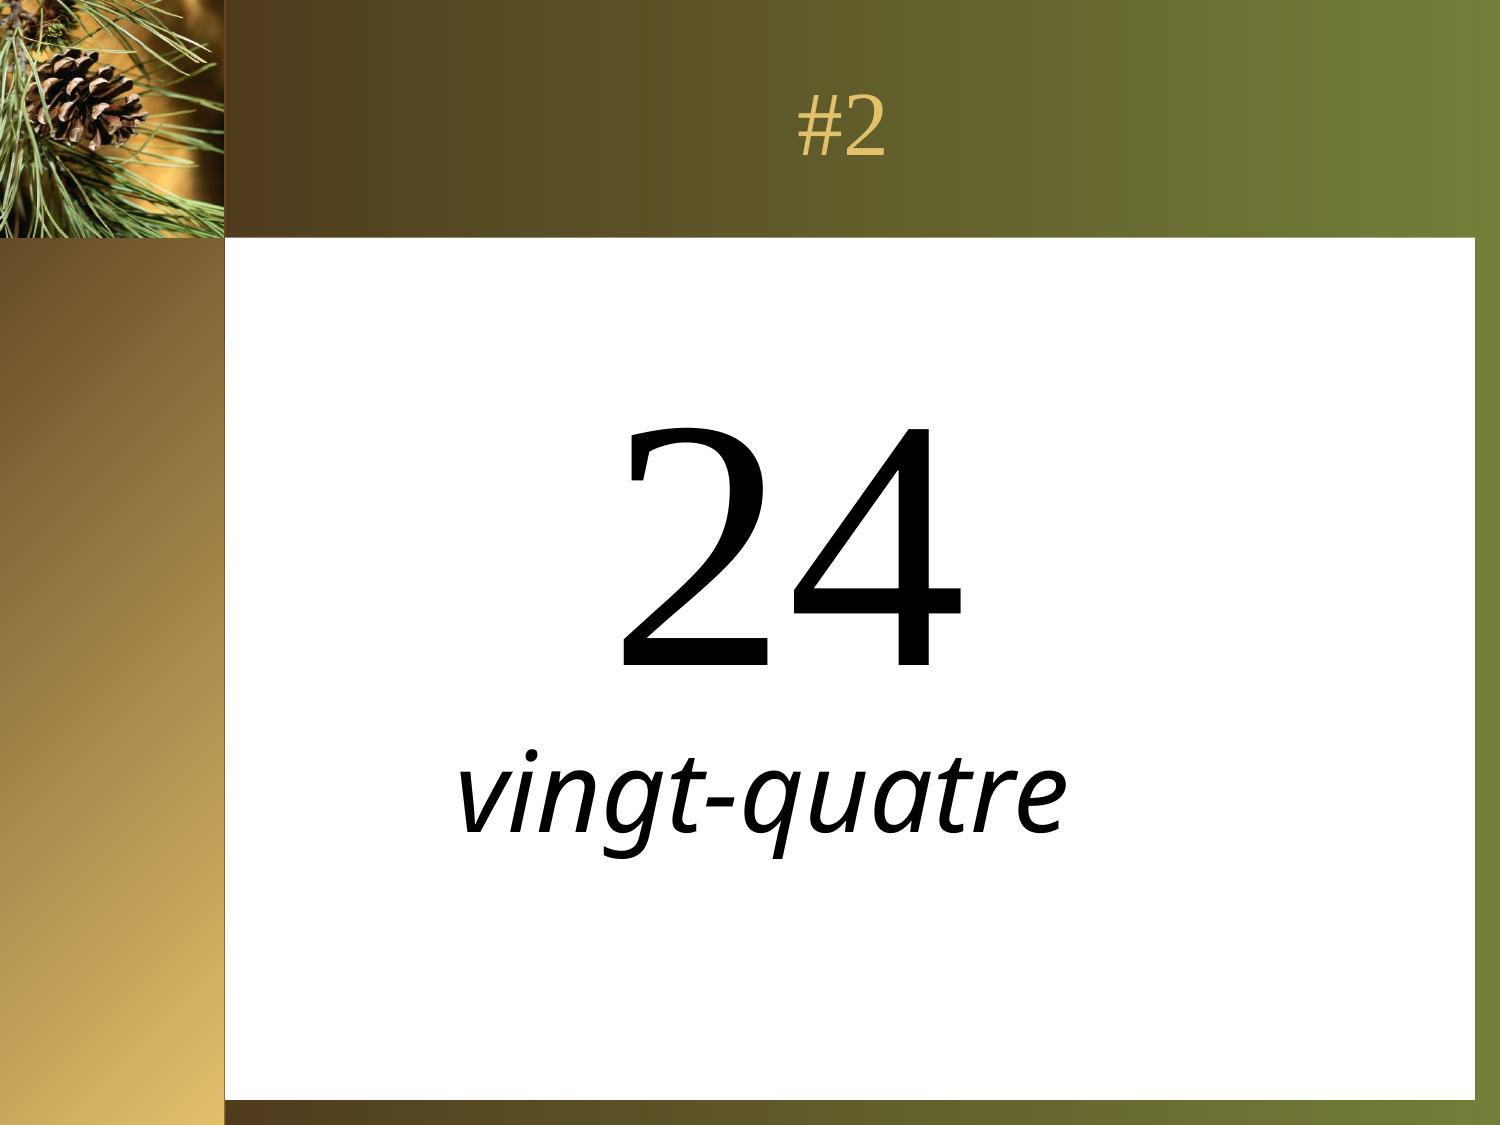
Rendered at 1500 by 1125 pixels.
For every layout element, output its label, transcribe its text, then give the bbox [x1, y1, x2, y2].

text_box vingt-quatre [124, 712, 1400, 886]
title #2 [249, 24, 1438, 213]
picture [0, 0, 224, 238]
text_box 24 [437, 299, 1138, 712]
